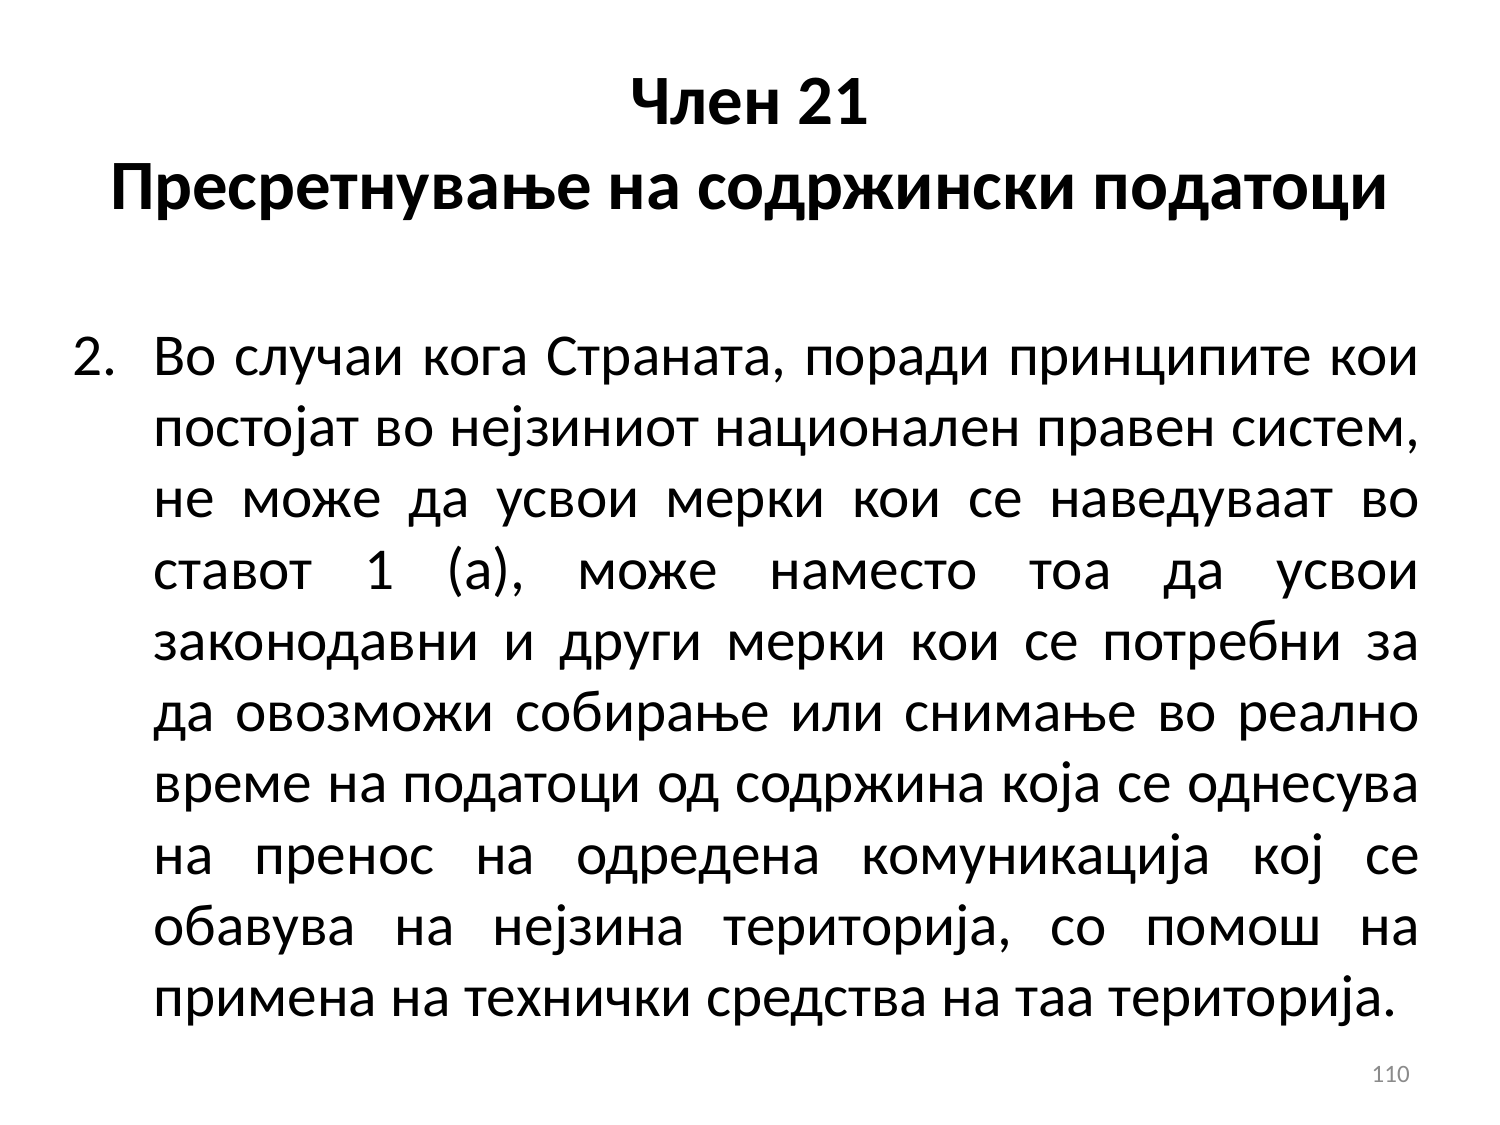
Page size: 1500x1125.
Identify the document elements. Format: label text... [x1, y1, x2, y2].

list Во случаи кога Страната, поради принципите кои постојат во нејзиниот национален правен систем, не може да усвои мерки кои се наведуваат во ставот 1 (a), може наместо тоа да усвои законодавни и други мерки кои се потребни за да овозможи собирање или снимање во реално време на податоци од содржина која се однесува на пренос на одредена комуникација кој се обавува на нејзина територија, со помош на примена на технички средства на таа територија. [57, 308, 1437, 1046]
title Член 21 Пресретнување на содржински податоци [74, 44, 1426, 233]
slide_number 110 [1074, 1042, 1425, 1103]
